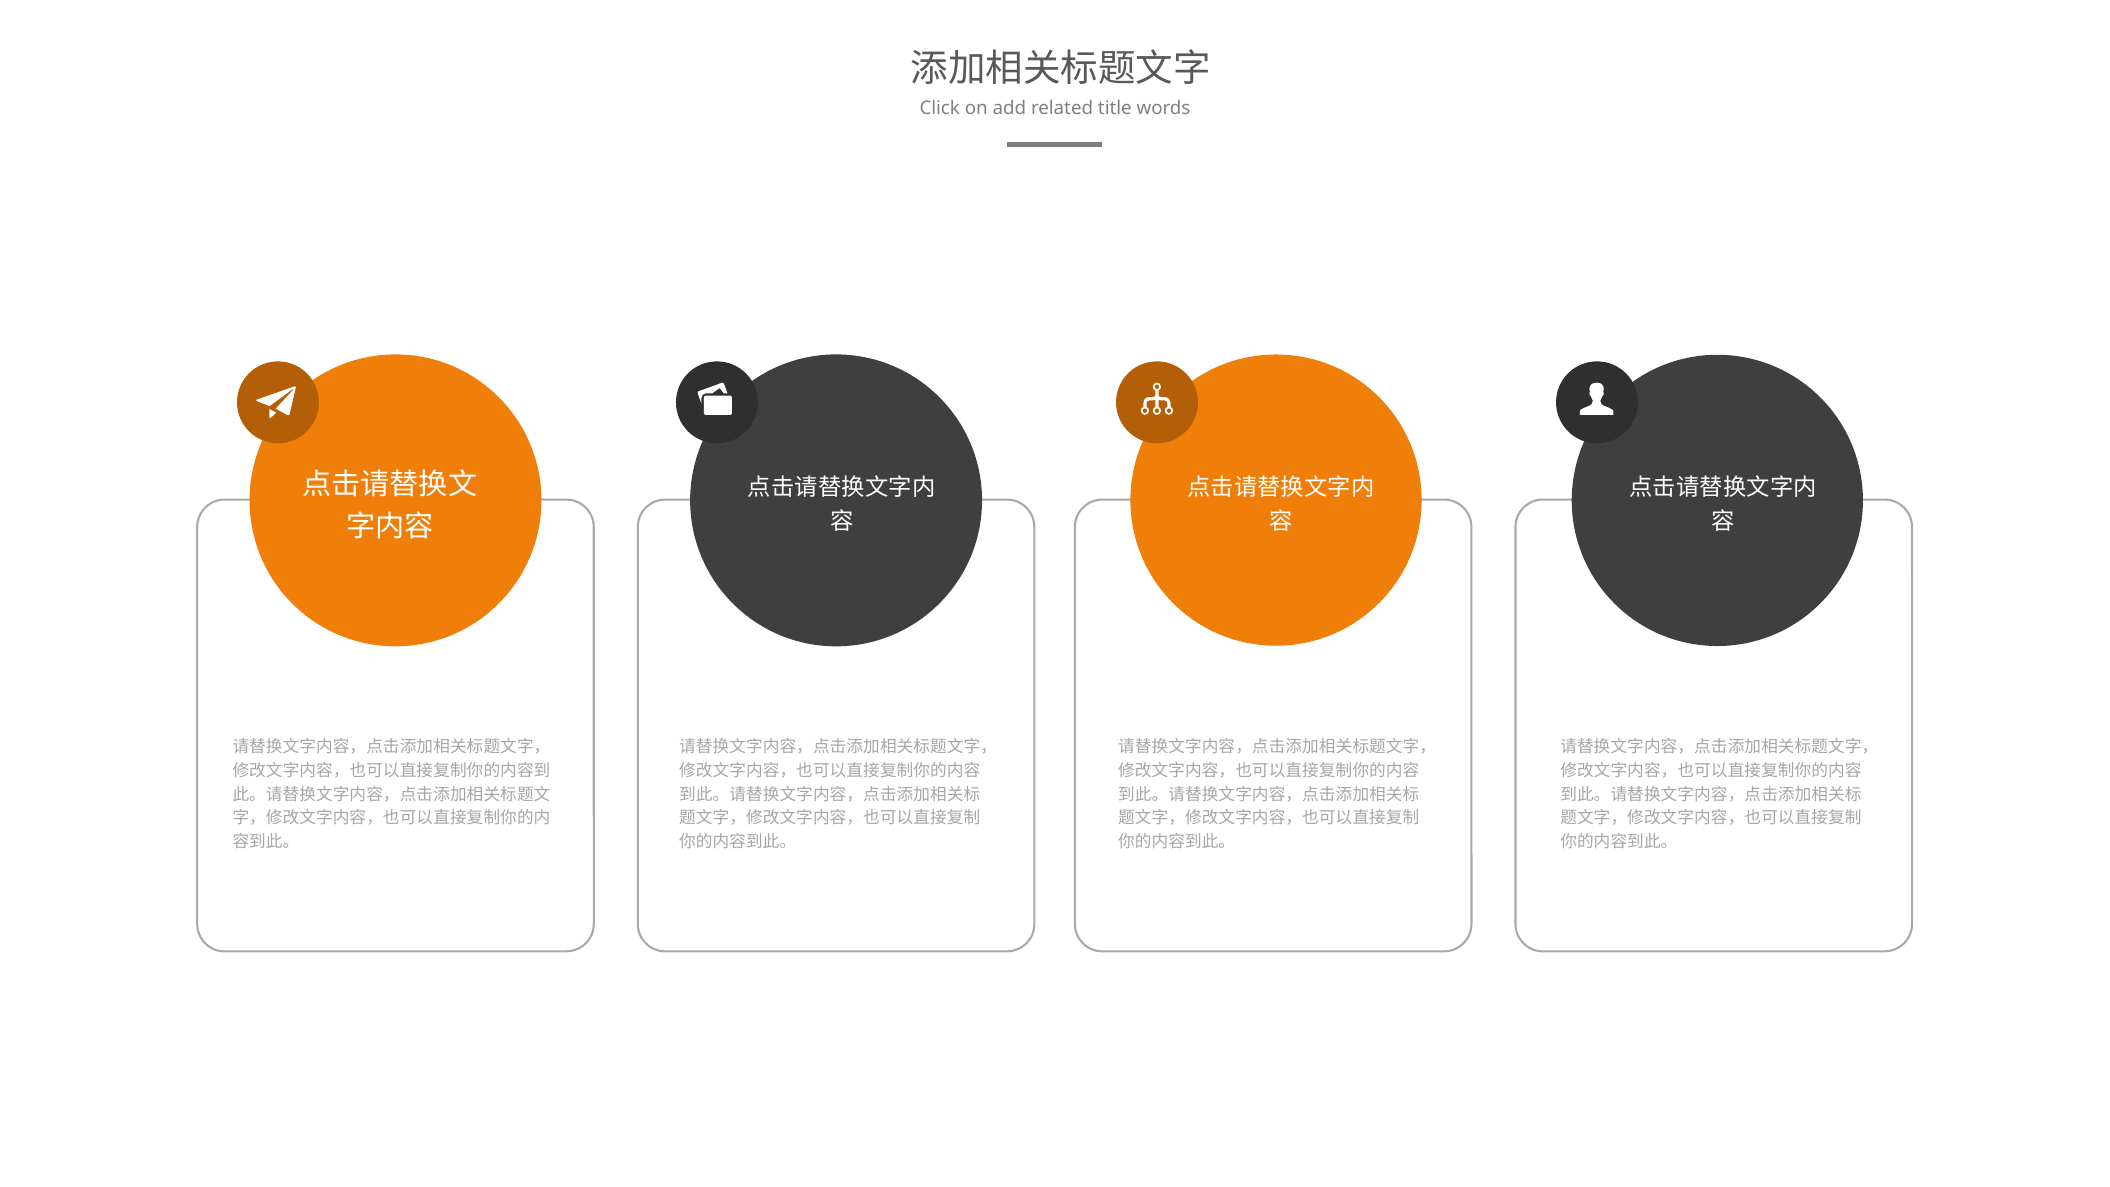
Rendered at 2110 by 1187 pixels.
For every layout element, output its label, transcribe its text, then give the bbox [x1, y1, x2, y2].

text_box 点击请替换文字内容 [1175, 466, 1387, 534]
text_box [236, 361, 319, 444]
text_box 请替换文字内容，点击添加相关标题文字，修改文字内容，也可以直接复制你的内容到此。请替换文字内容，点击添加相关标题文字，修改文字内容，也可以直接复制你的内容到此。 [1560, 693, 1875, 890]
text_box 点击请替换文字内容 [736, 466, 948, 534]
text_box 点击请替换文字内容 [276, 466, 504, 534]
text_box [1116, 361, 1198, 444]
text_box [1140, 382, 1174, 415]
text_box [1074, 499, 1472, 952]
text_box [690, 354, 983, 647]
text_box [1515, 499, 1913, 952]
text_box 添加相关标题文字 [877, 37, 1245, 95]
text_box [1556, 361, 1638, 444]
text_box 点击请替换文字内容 [1617, 466, 1829, 534]
text_box [197, 499, 594, 952]
text_box [249, 354, 542, 647]
text_box 请替换文字内容，点击添加相关标题文字，修改文字内容，也可以直接复制你的内容到此。请替换文字内容，点击添加相关标题文字，修改文字内容，也可以直接复制你的内容到此。 [217, 693, 573, 890]
text_box Click on add related title words [877, 89, 1232, 124]
text_box [637, 499, 1035, 952]
text_box [1571, 354, 1863, 647]
text_box [1130, 354, 1422, 646]
text_box 请替换文字内容，点击添加相关标题文字，修改文字内容，也可以直接复制你的内容到此。请替换文字内容，点击添加相关标题文字，修改文字内容，也可以直接复制你的内容到此。 [679, 693, 994, 890]
text_box 请替换文字内容，点击添加相关标题文字，修改文字内容，也可以直接复制你的内容到此。请替换文字内容，点击添加相关标题文字，修改文字内容，也可以直接复制你的内容到此。 [1118, 693, 1433, 890]
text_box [675, 361, 758, 444]
